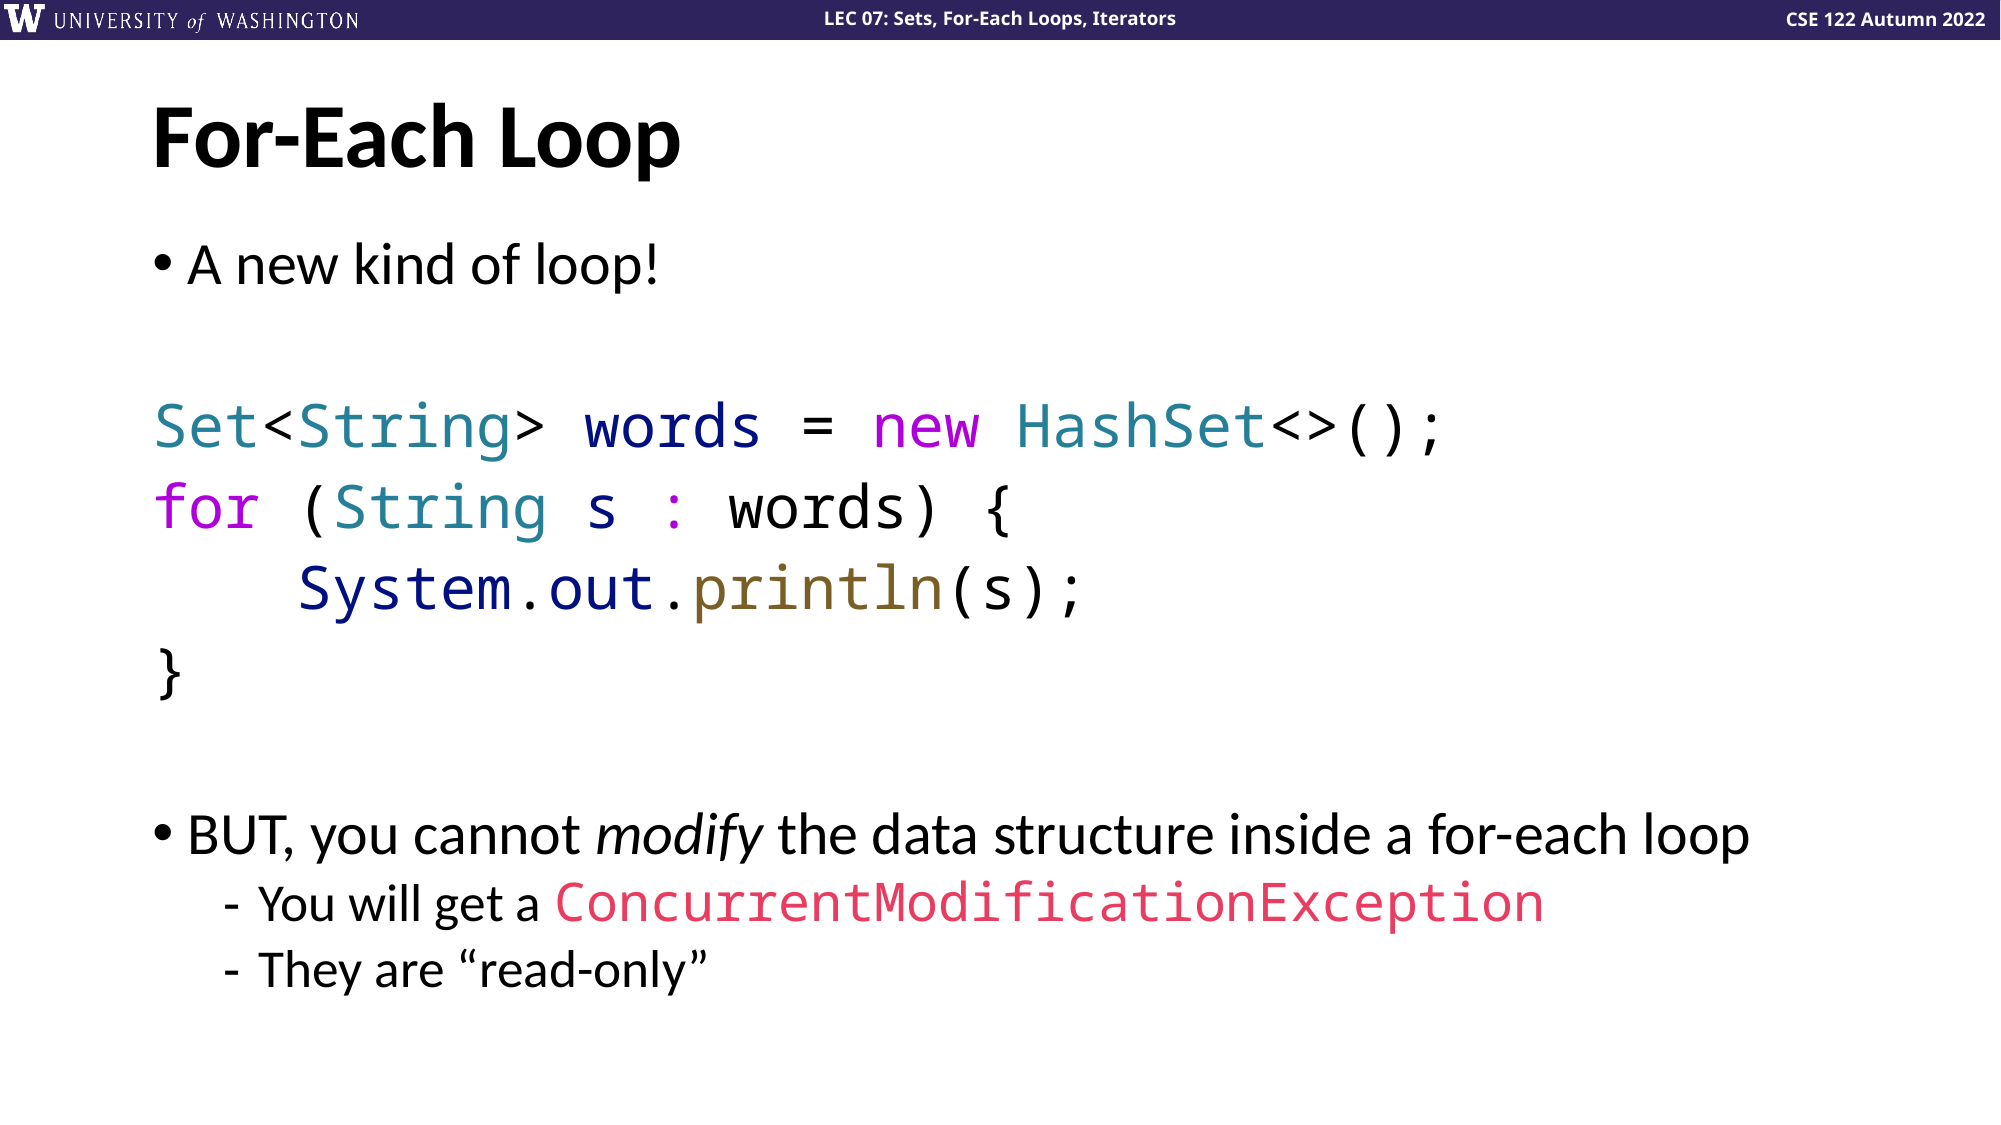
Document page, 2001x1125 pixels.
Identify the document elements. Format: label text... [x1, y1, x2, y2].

list A new kind of loop! Set<String> words = new HashSet<>(); for (String s : words) { System.out.println(s); } BUT, you cannot modify the data structure inside a for-each loop You will get a ConcurrentModificationException They are “read-only” [137, 224, 1863, 1014]
picture [4, 4, 358, 33]
title For-Each Loop [137, 74, 1863, 200]
